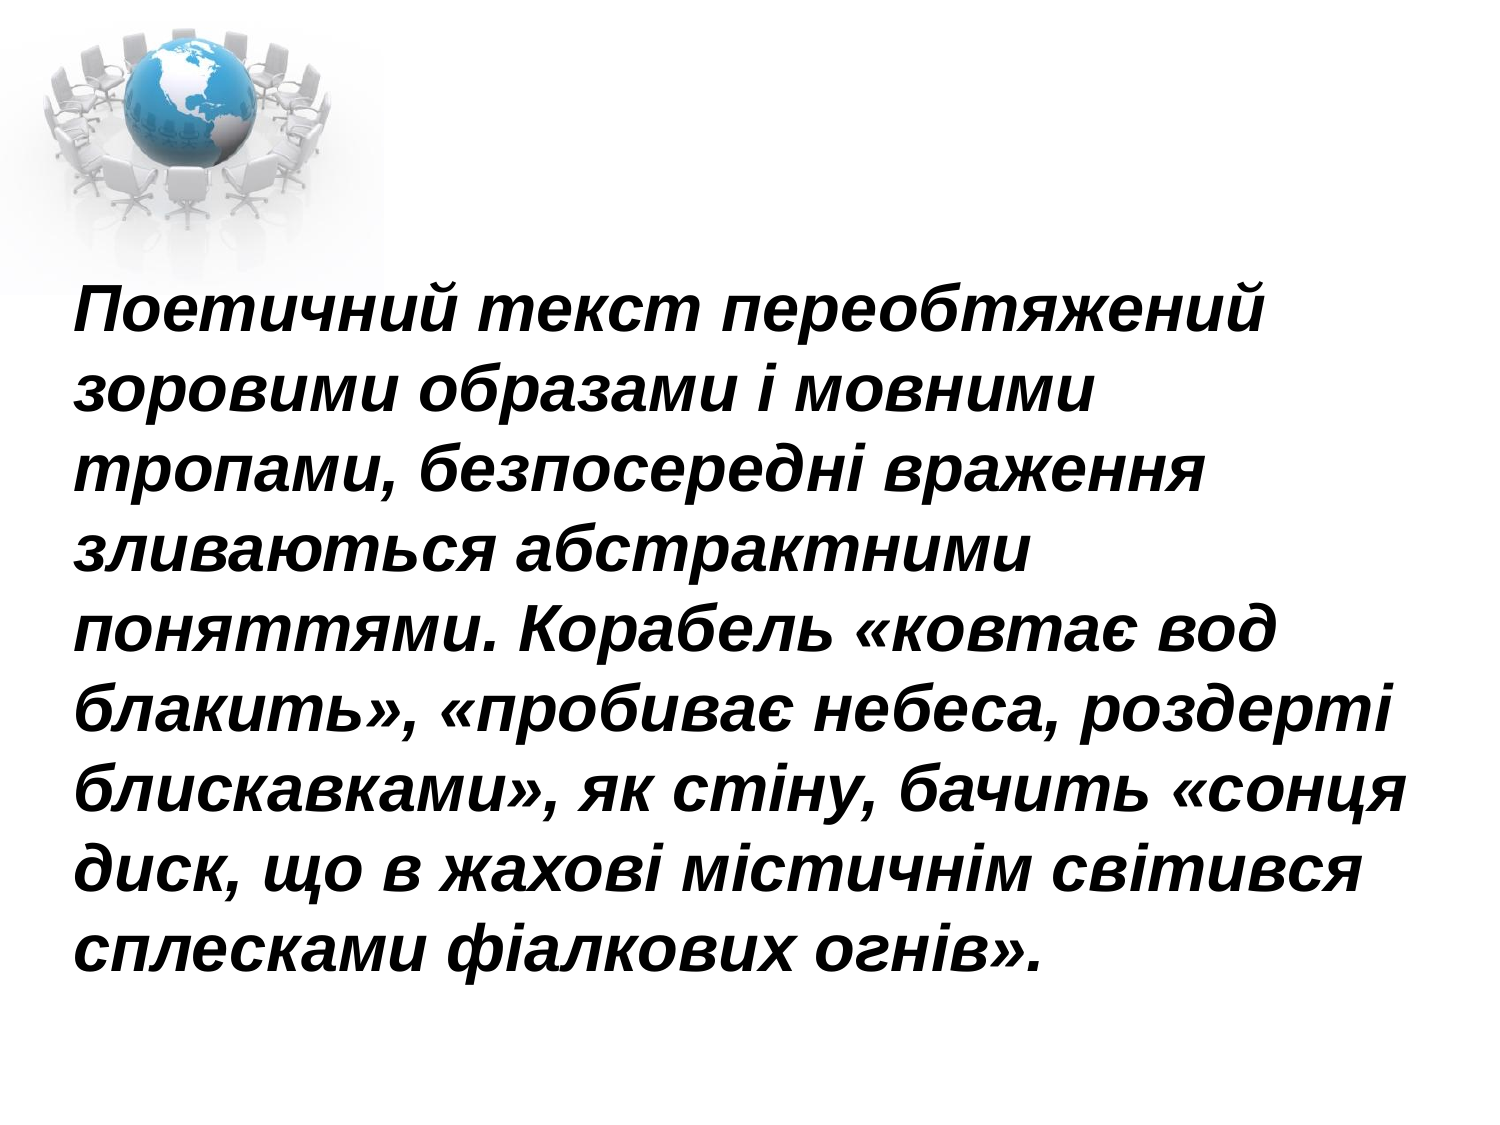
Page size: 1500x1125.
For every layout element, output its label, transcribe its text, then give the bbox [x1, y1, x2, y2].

text_box Поетичний текст переобтяжений зоровими образами і мовними тропами, безпосередні враження зливаються абстрактними поняттями. Корабель «ковтає вод блакить», «пробиває небеса, роздерті блискавками», як стіну, бачить «сонця диск, що в жахові містичнім світив­ся сплесками фіалкових огнів». [58, 257, 1442, 993]
picture [0, 0, 384, 295]
